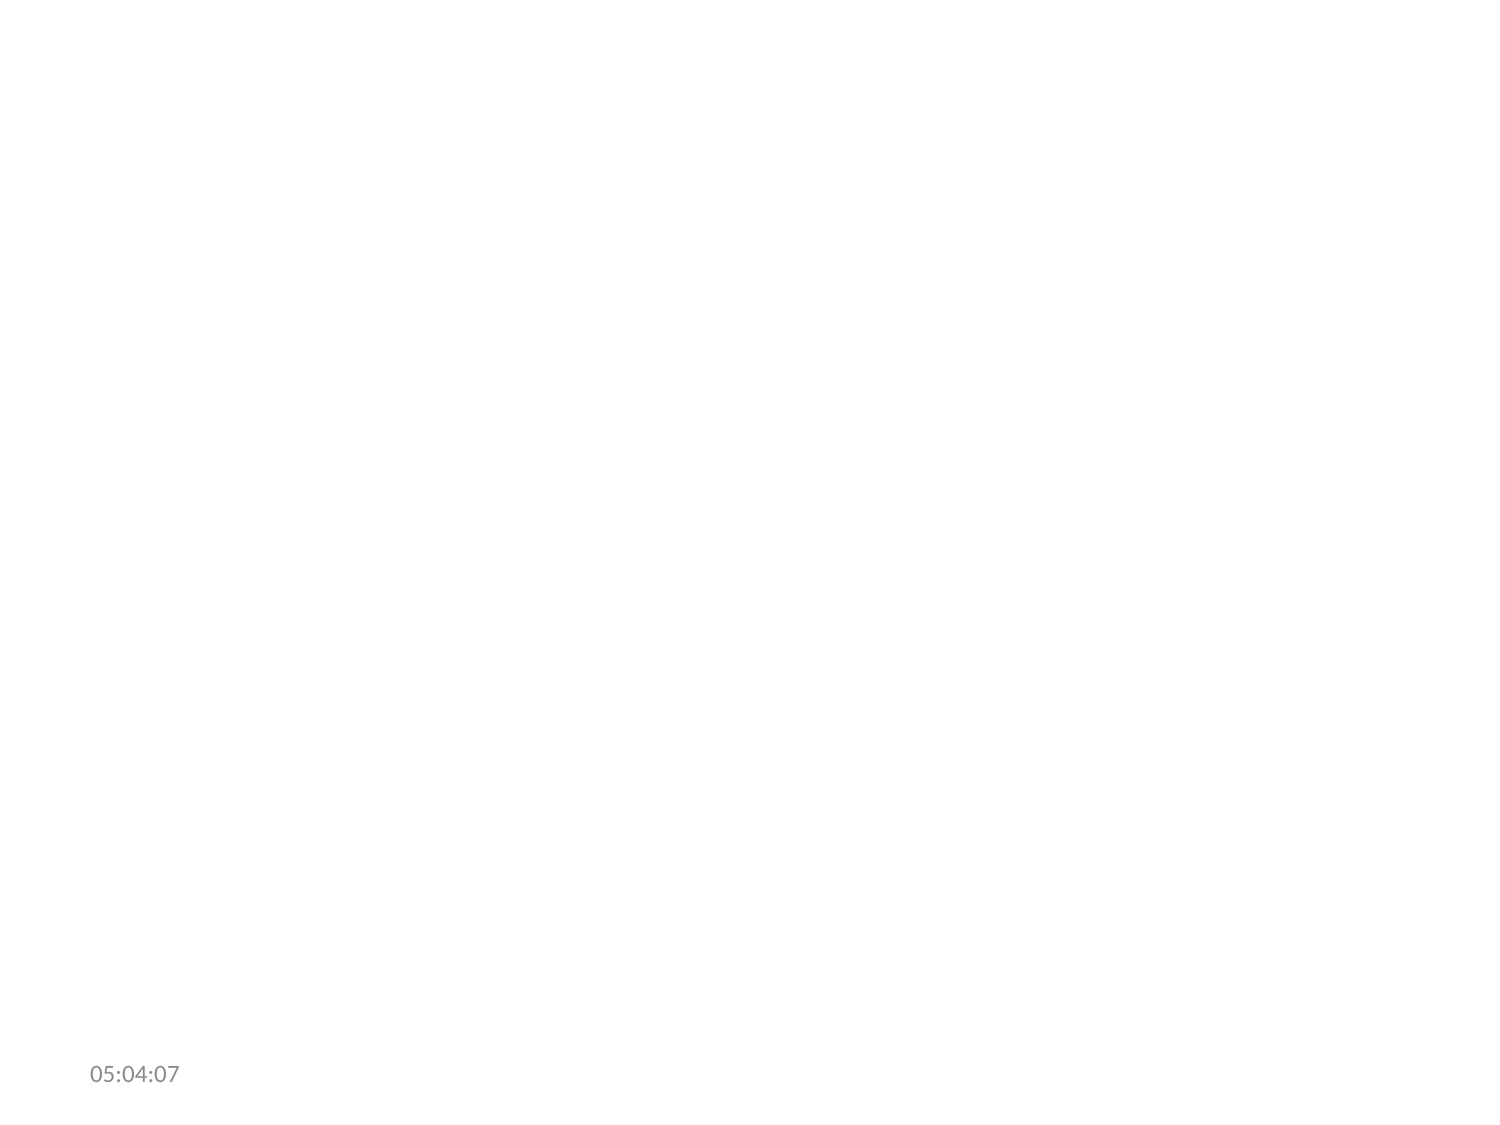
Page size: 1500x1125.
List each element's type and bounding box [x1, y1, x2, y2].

slide_number [75, 1042, 425, 1103]
